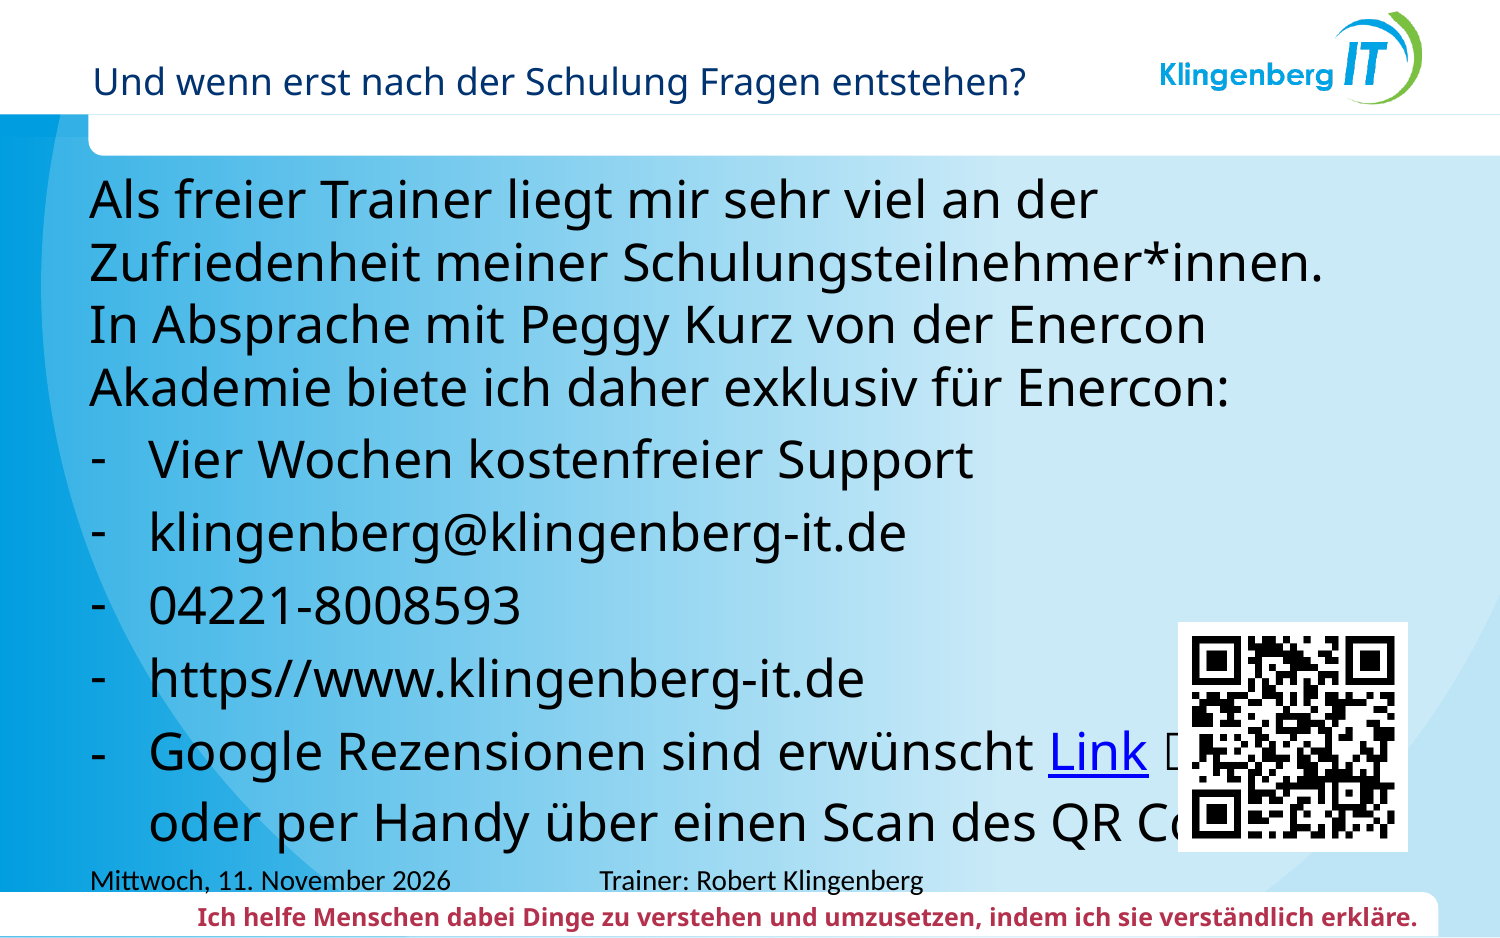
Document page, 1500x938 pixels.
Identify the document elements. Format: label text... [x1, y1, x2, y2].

slide_number Freitag, 3. Mai 2024 [75, 853, 561, 917]
picture [1151, 0, 1430, 119]
footer Trainer: Robert Klingenberg [584, 854, 988, 917]
title Und wenn erst nach der Schulung Fragen entstehen? [76, 51, 1179, 111]
picture [1178, 622, 1408, 852]
list Als freier Trainer liegt mir sehr viel an der Zufriedenheit meiner Schulungsteilnehmer*innen. In Absprache mit Peggy Kurz von der Enercon Akademie biete ich daher exklusiv für Enercon: Vier Wochen kostenfreier Support klingenberg@klingenberg-it.de 04221-8008593 https//www.klingenberg-it.de Google Rezensionen sind erwünscht Link  oder per Handy über einen Scan des QR Codes [75, 159, 1412, 854]
